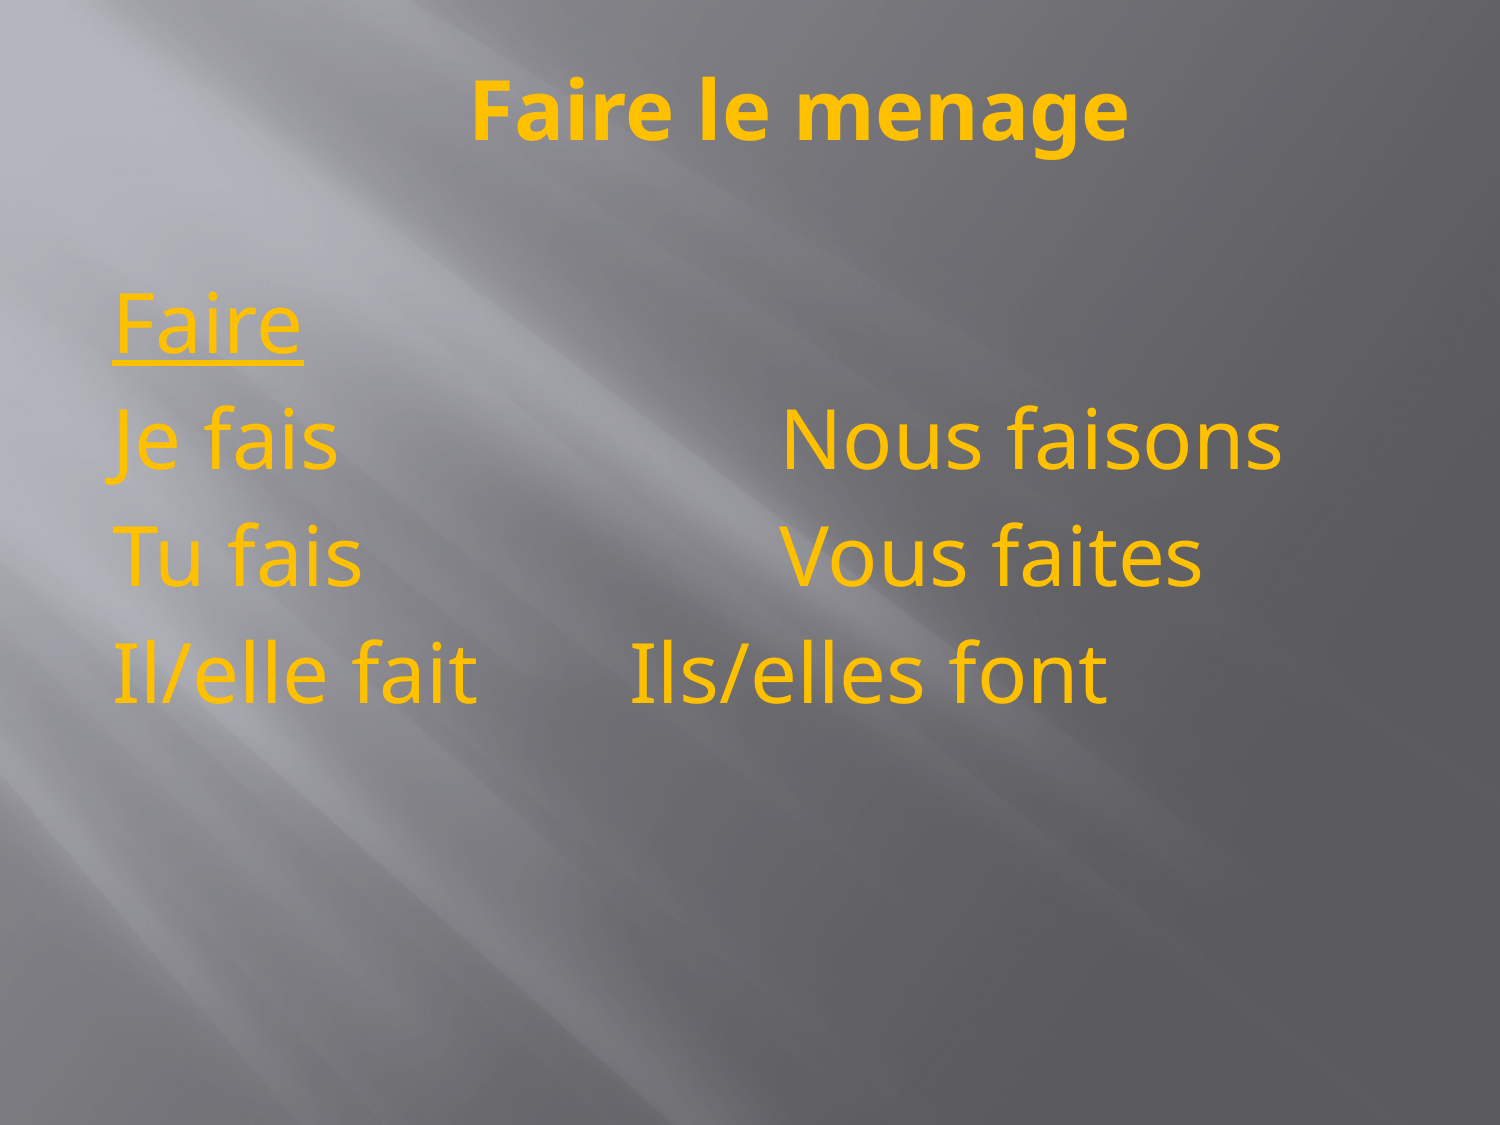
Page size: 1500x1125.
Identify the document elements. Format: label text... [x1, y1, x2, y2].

text_box Faire le menage [375, 50, 1225, 165]
list Faire Je fais Nous faisons Tu fais Vous faites Il/elle fait Ils/elles font [75, 262, 1425, 1035]
